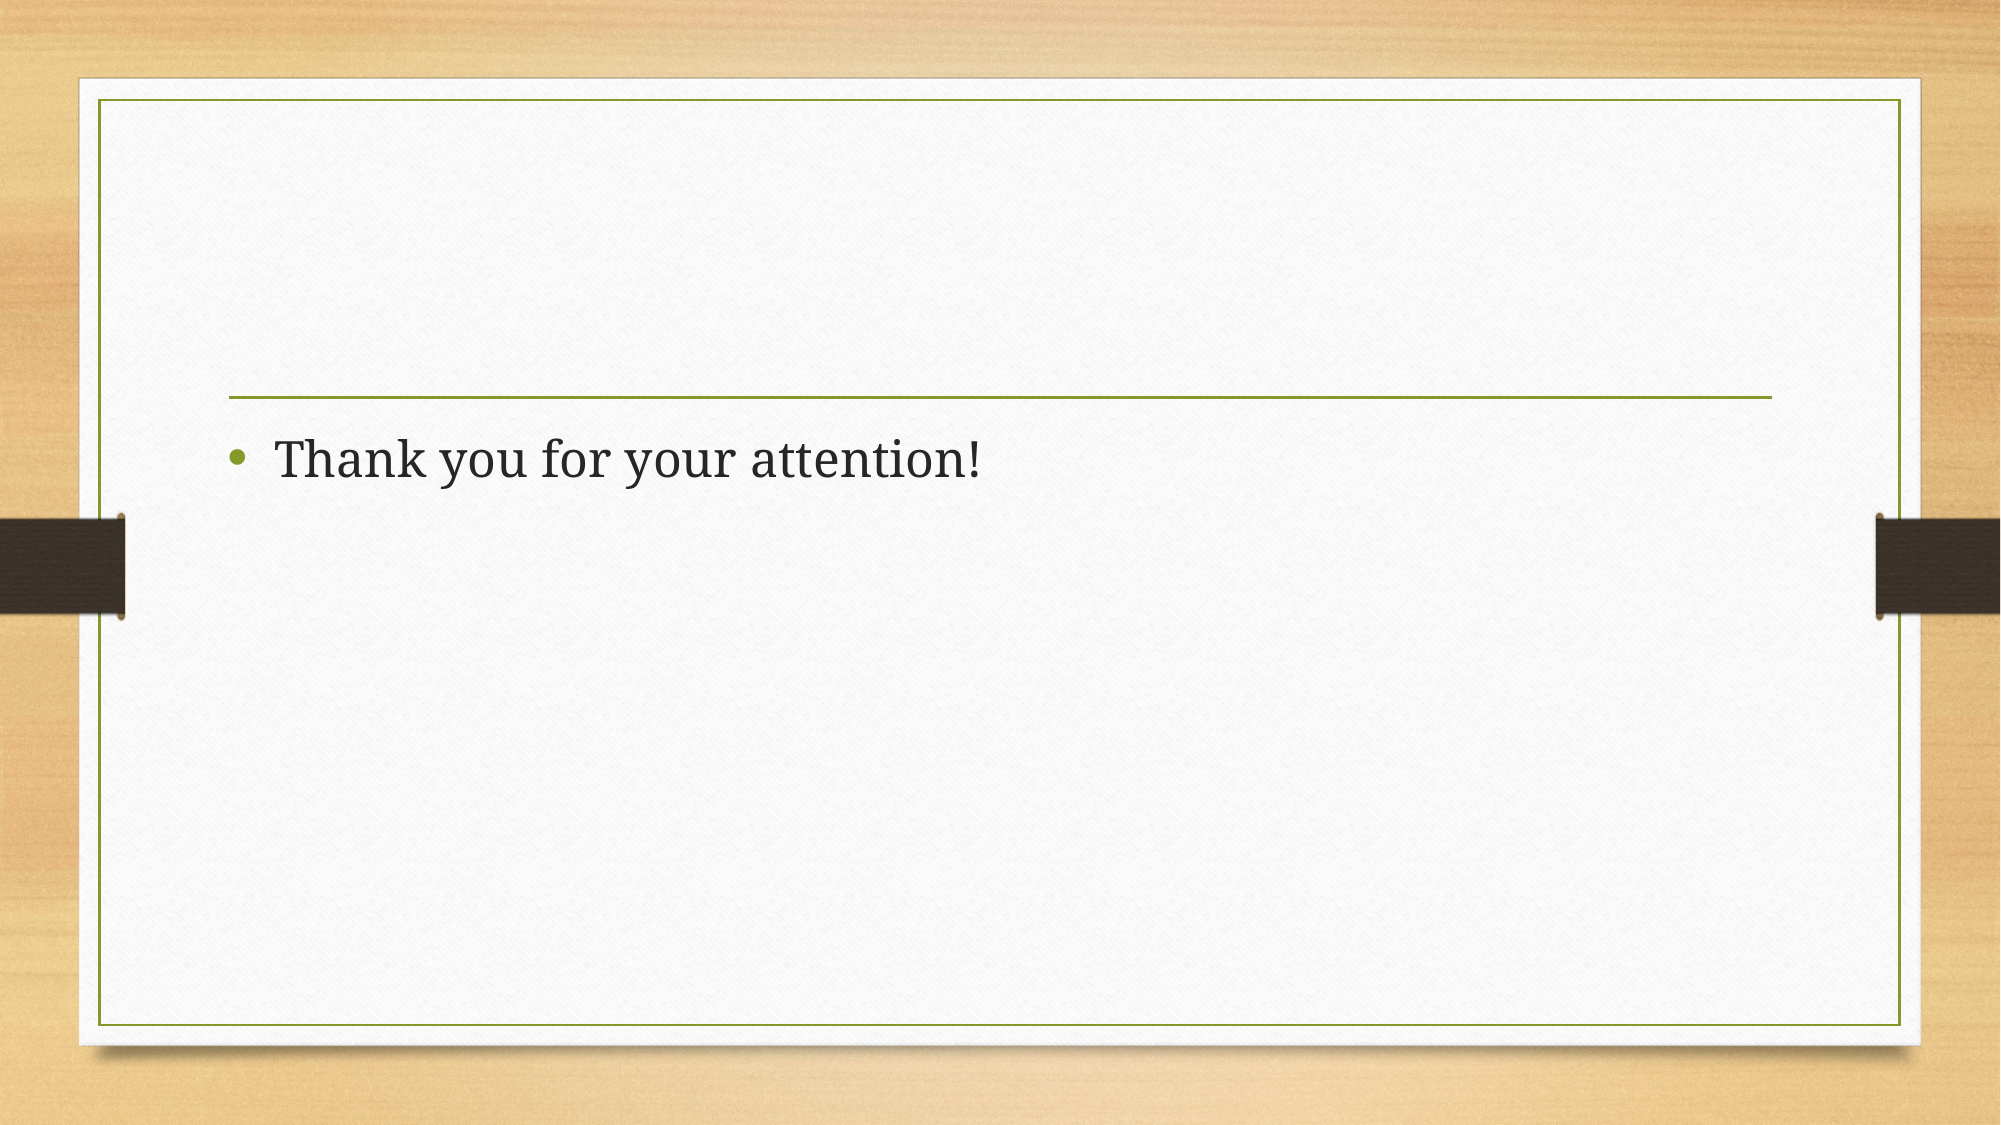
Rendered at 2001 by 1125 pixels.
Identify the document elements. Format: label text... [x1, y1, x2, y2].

picture [0, 0, 2001, 1125]
list Thank you for your attention! [212, 419, 1788, 964]
